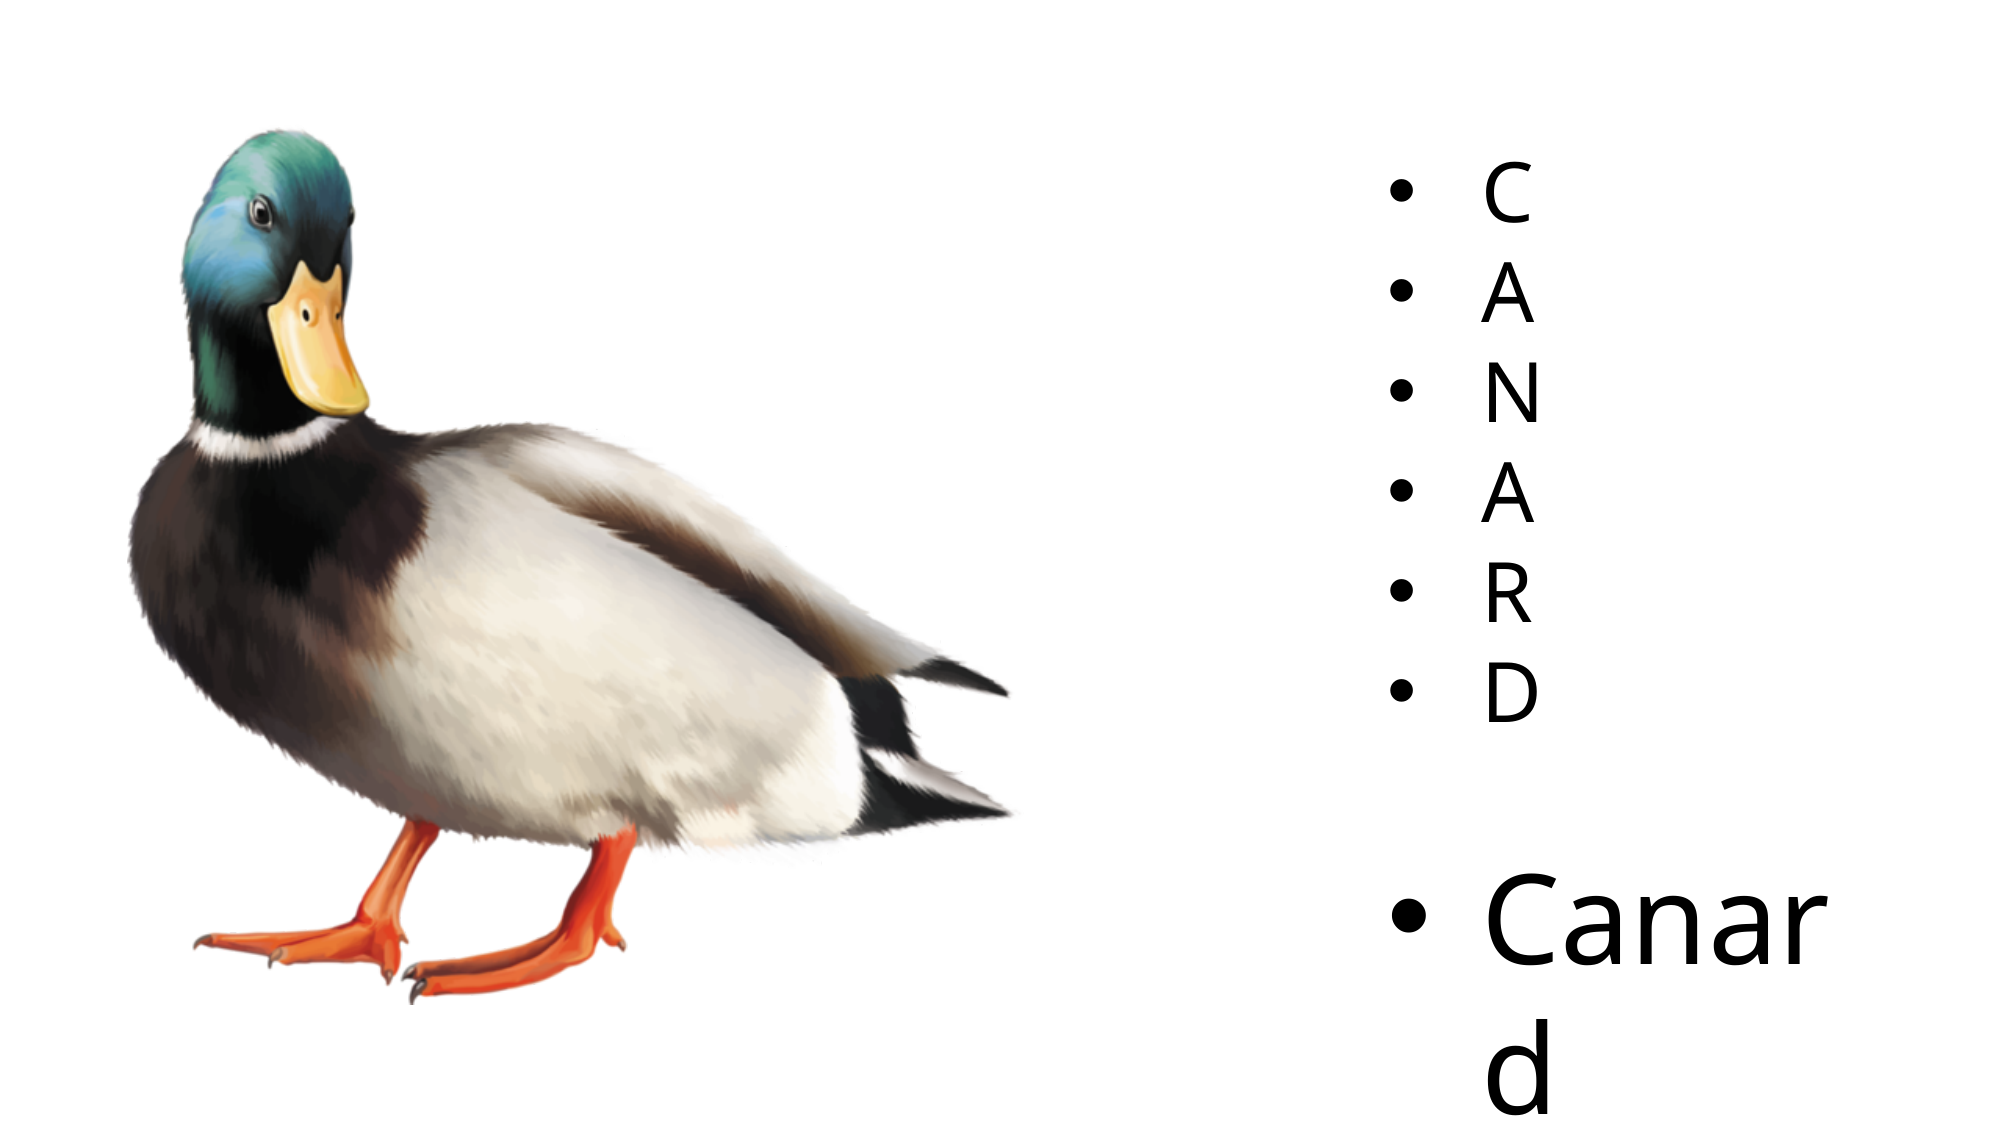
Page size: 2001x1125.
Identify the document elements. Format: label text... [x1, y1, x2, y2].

text_box C A N A R D Canard [1373, 132, 1884, 1125]
picture [127, 98, 1066, 1005]
